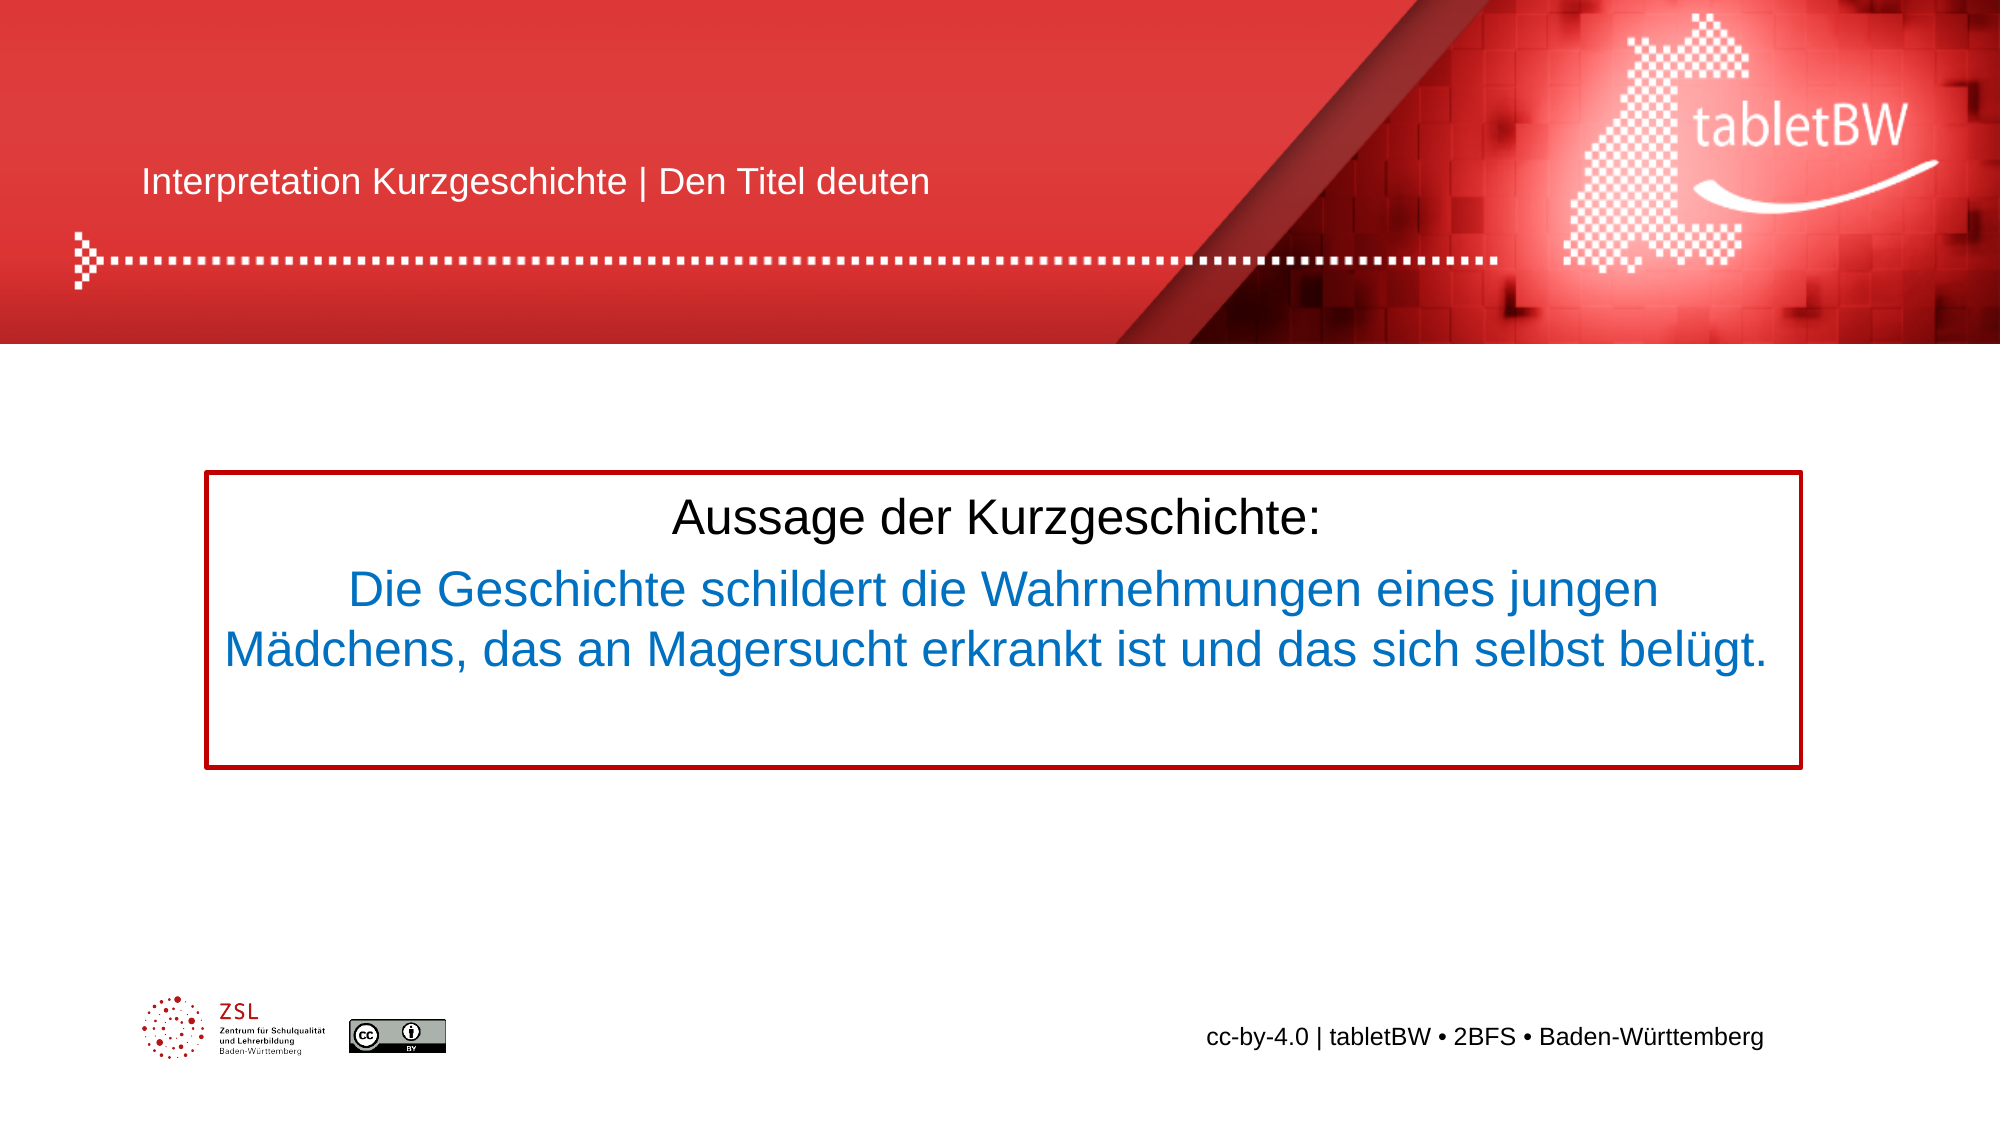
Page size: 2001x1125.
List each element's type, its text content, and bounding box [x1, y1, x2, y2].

text_box Aussage der Kurzgeschichte: Die Geschichte schildert die Wahrnehmungen eines jungen Mädchens, das an Magersucht erkrankt ist und das sich selbst belügt. [206, 472, 1802, 768]
picture [0, 0, 2000, 344]
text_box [126, 980, 1783, 1059]
